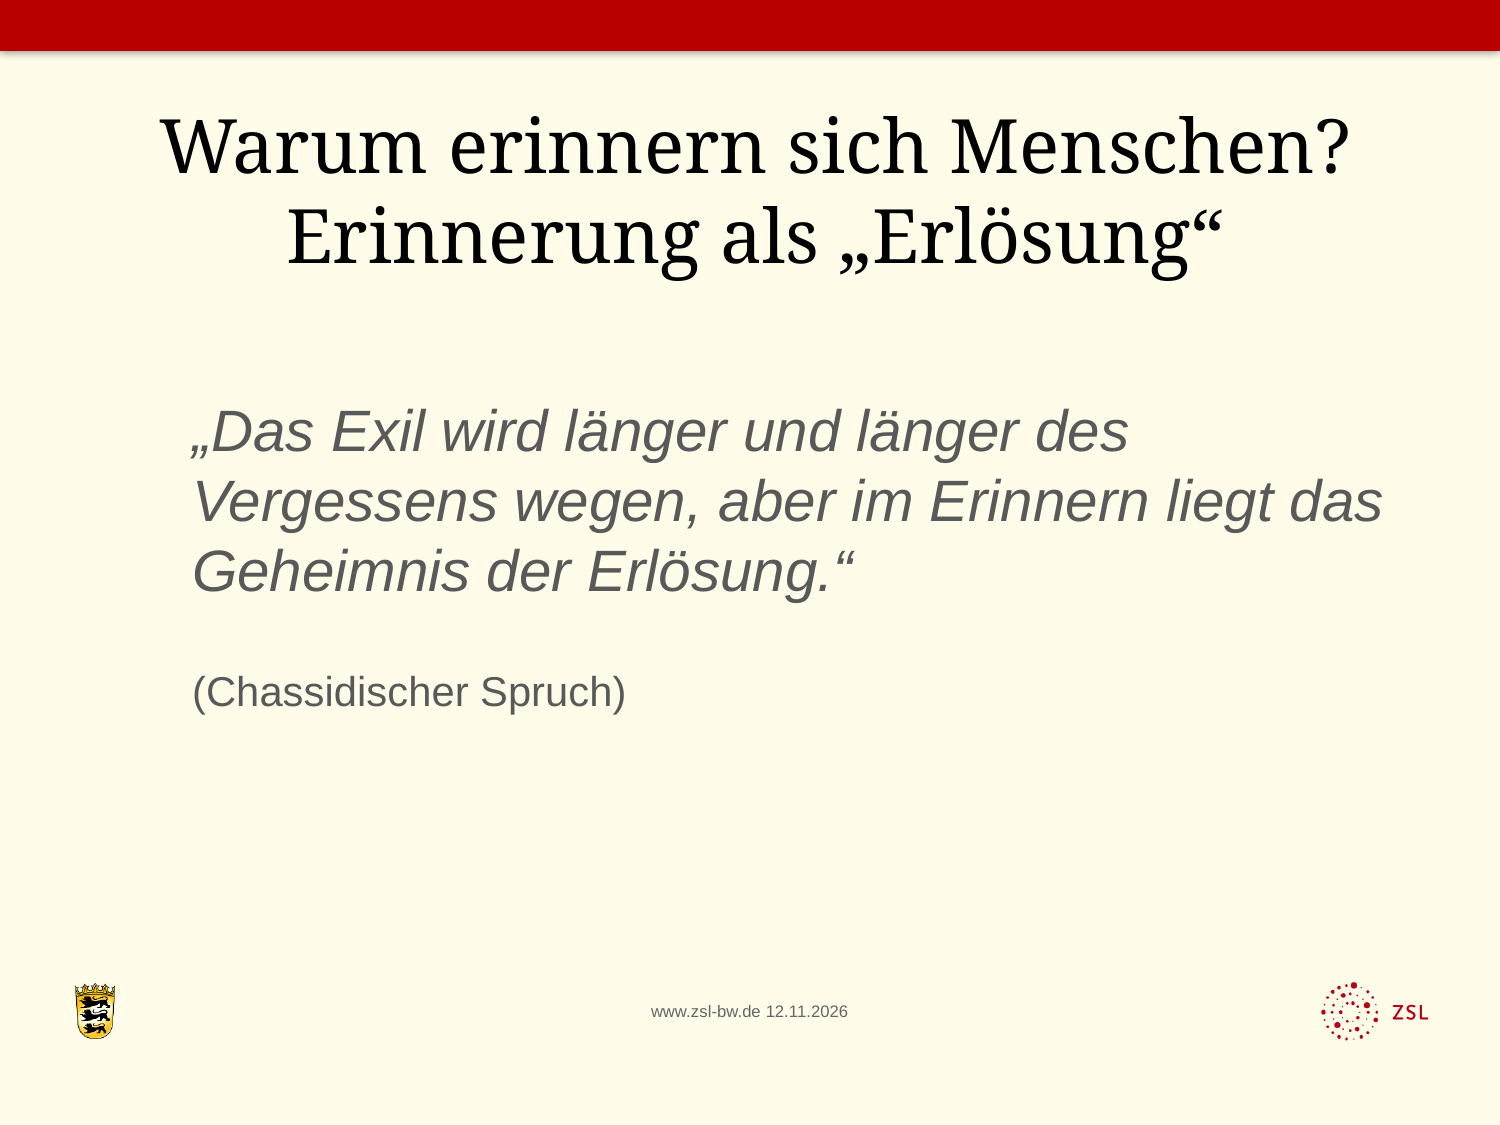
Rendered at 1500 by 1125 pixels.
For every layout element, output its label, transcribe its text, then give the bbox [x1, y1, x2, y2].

text_box Warum erinnern sich Menschen? Erinnerung als „Erlösung“ [29, 73, 1483, 303]
picture [1320, 981, 1429, 1041]
picture [73, 981, 117, 1041]
list „Das Exil wird länger und länger des Vergessens wegen, aber im Erinnern liegt das Geheimnis der Erlösung.“ (Chassidischer Spruch) [159, 385, 1459, 846]
